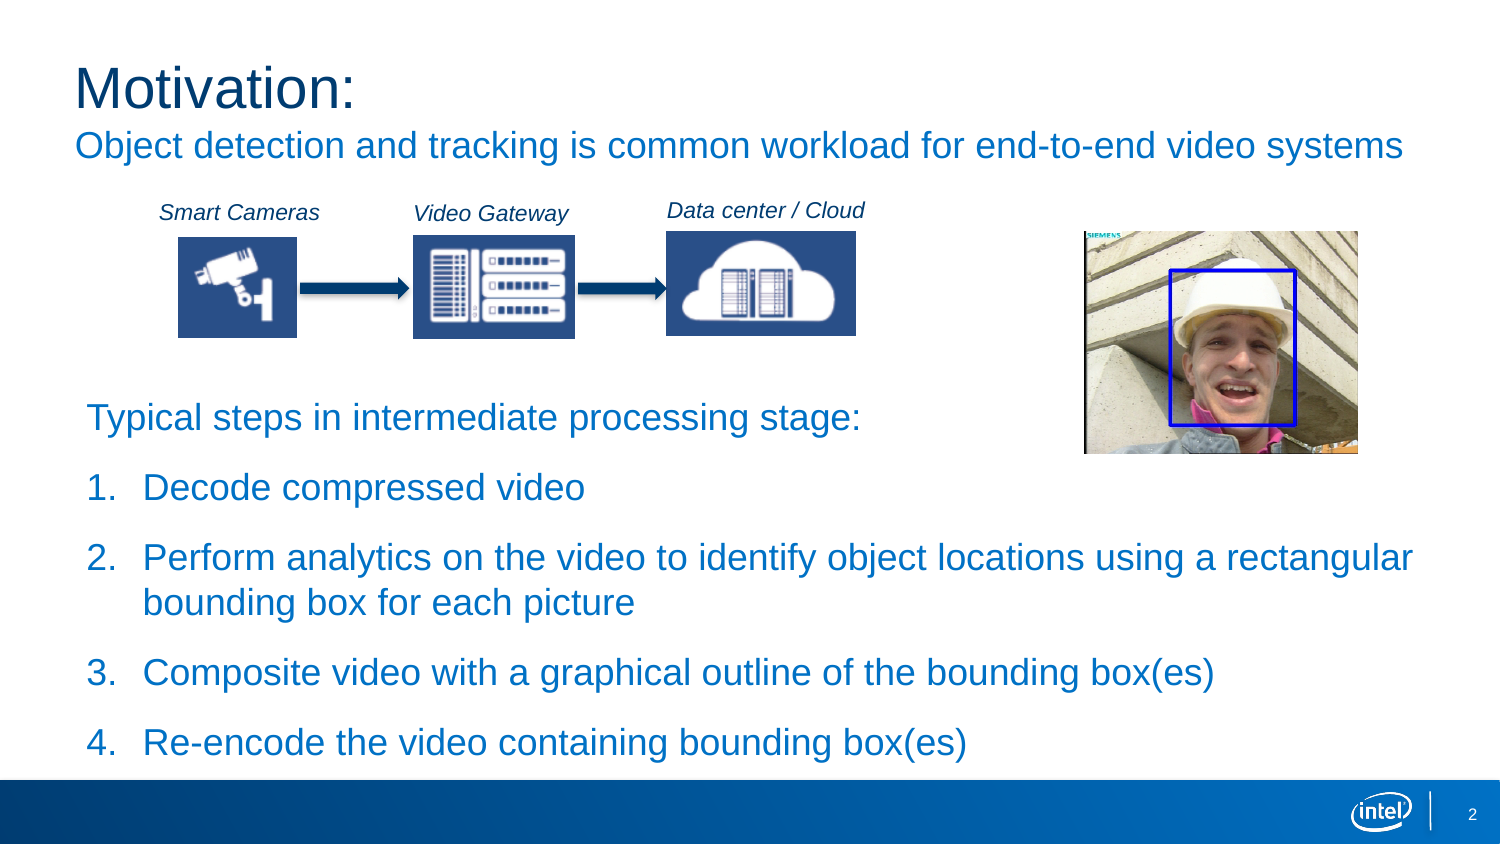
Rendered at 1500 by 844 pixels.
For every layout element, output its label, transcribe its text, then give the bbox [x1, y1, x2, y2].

text_box Smart Cameras [158, 197, 334, 225]
list Typical steps in intermediate processing stage: Decode compressed video Perform analytics on the video to identify object locations using a rectangular bounding box for each picture Composite video with a graphical outline of the bounding box(es) Re-encode the video containing bounding box(es) [86, 393, 1437, 773]
picture [1083, 231, 1358, 454]
picture [412, 234, 575, 340]
text_box [580, 276, 661, 301]
text_box Data center / Cloud [666, 195, 866, 223]
slide_number 2 [1127, 791, 1478, 837]
text_box Video Gateway [413, 198, 588, 227]
title Motivation: Object detection and tracking is common workload for end-to-end video systems [74, 50, 1425, 194]
picture [178, 236, 297, 338]
text_box [302, 276, 407, 301]
picture [666, 231, 856, 336]
